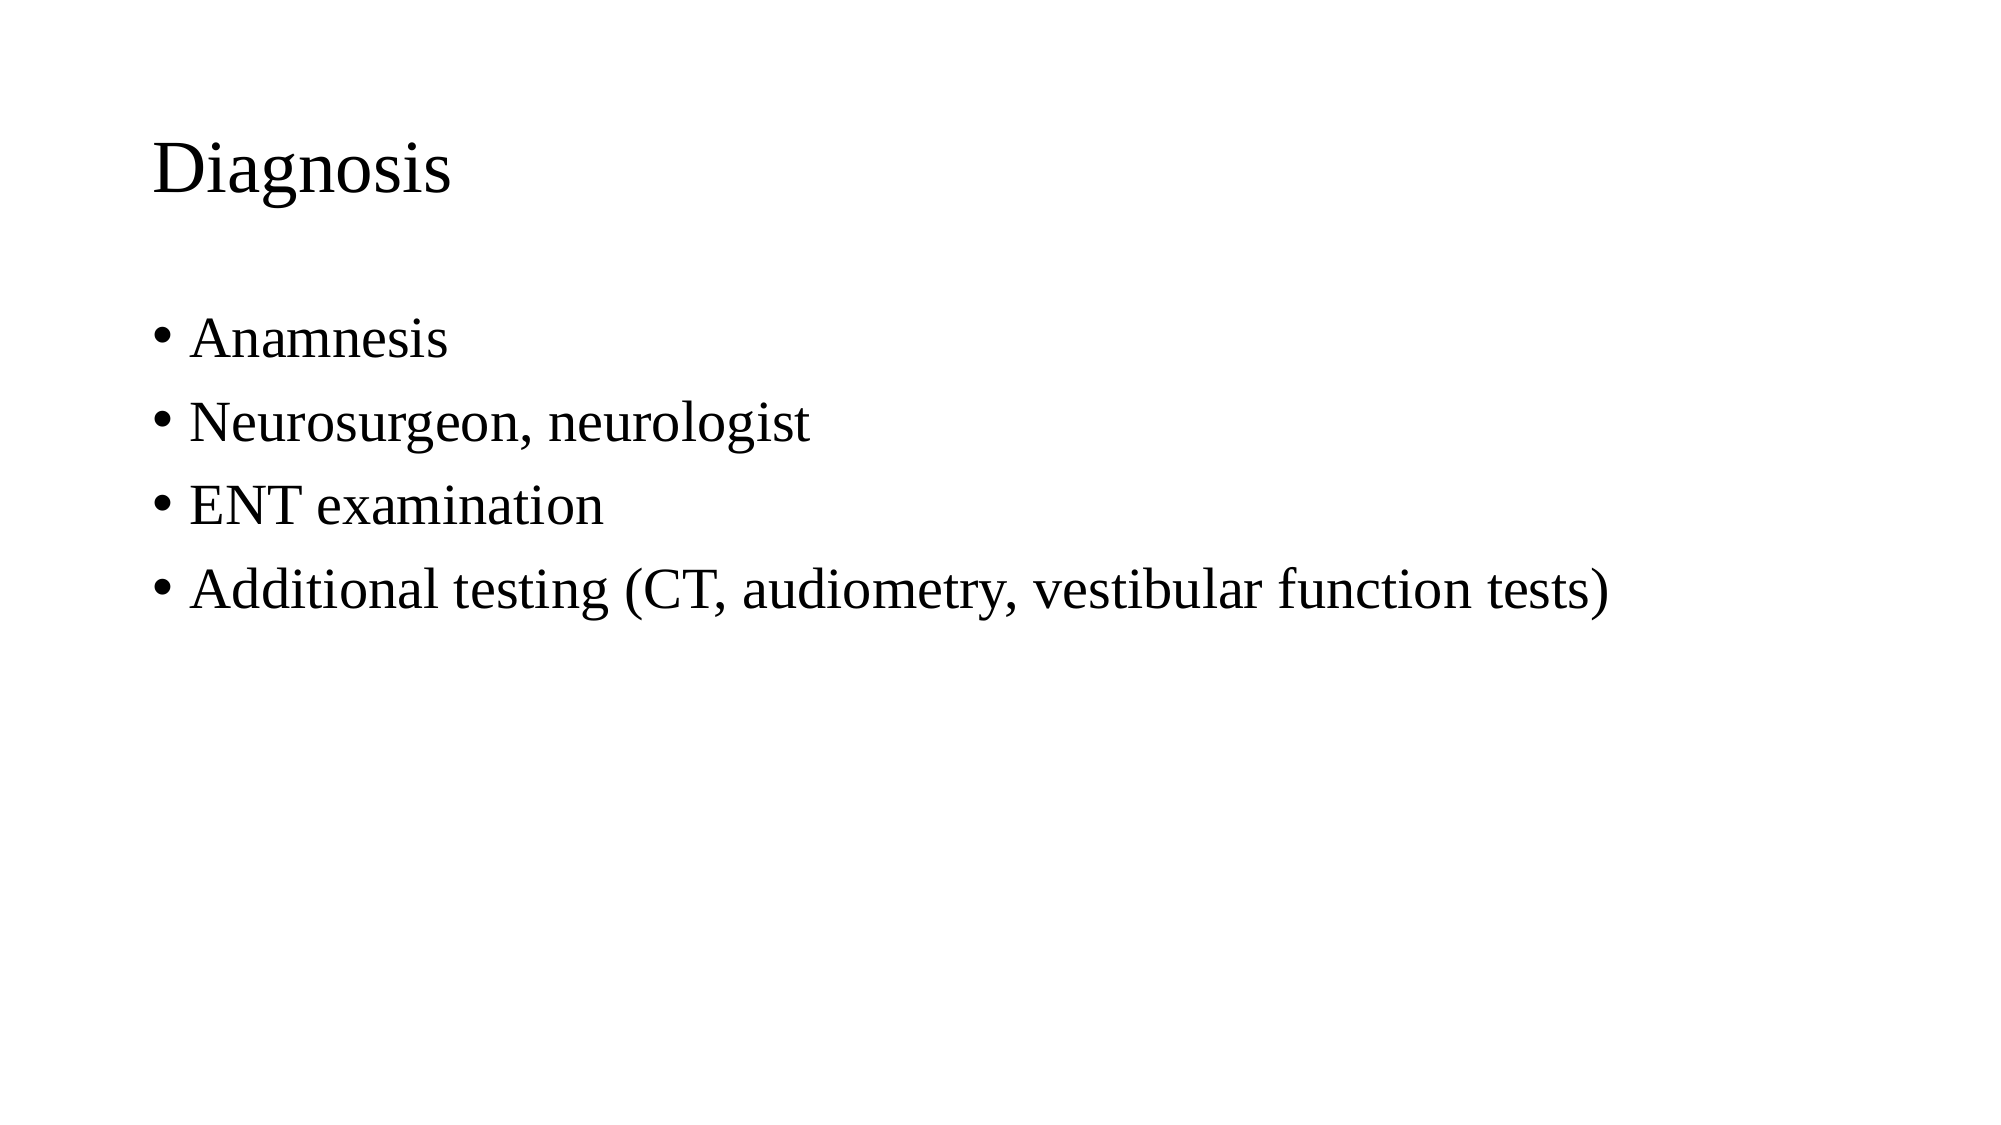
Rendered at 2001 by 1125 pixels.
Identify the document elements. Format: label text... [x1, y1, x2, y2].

title Diagnosis [137, 59, 1863, 278]
list Anamnesis Neurosurgeon, neurologist ENT examination Additional testing (CT, audiometry, vestibular function tests) [137, 299, 1863, 1014]
